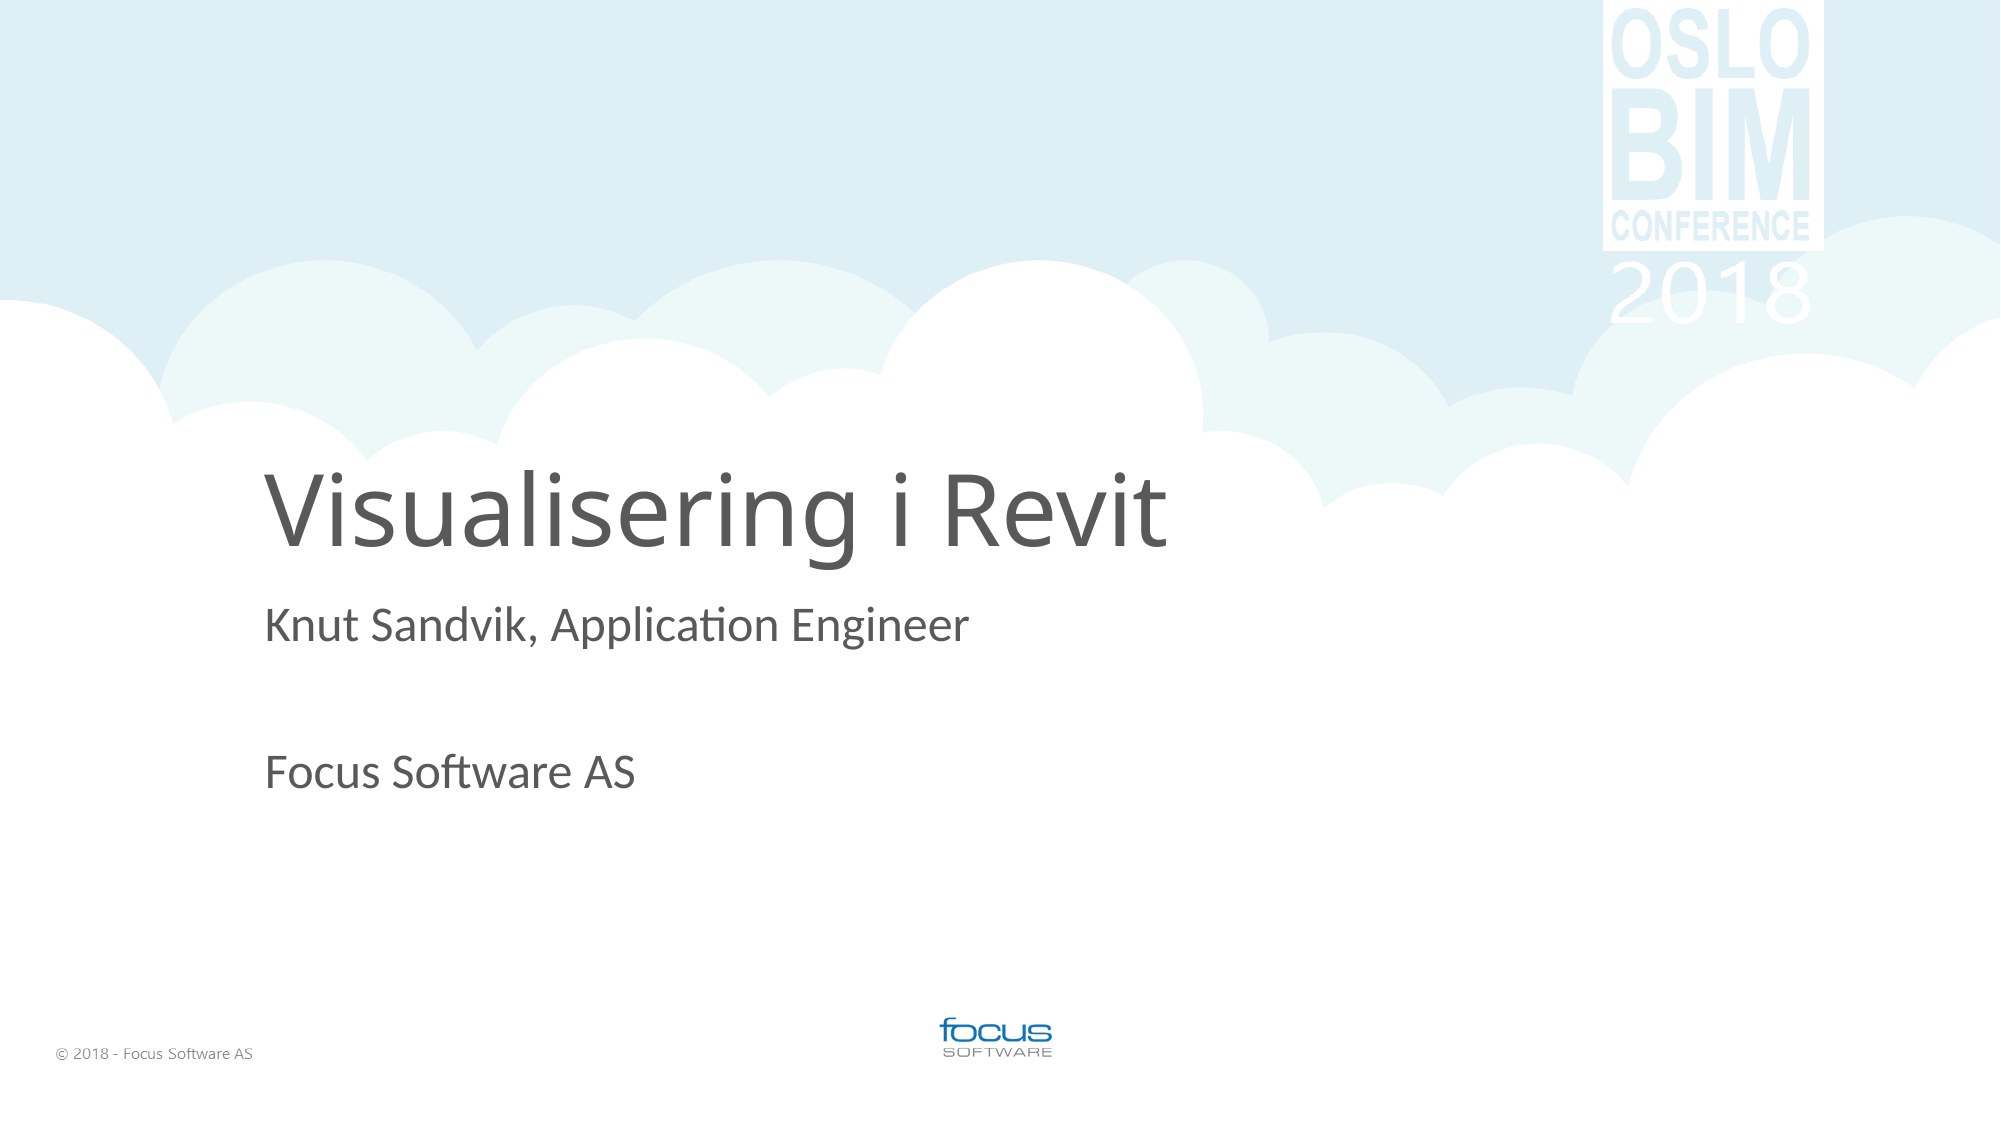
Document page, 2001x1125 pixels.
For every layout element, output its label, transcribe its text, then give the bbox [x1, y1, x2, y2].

subtitle Knut Sandvik, Application Engineer [249, 590, 1750, 662]
picture [0, 0, 2001, 1125]
title Visualisering i Revit [249, 184, 1750, 576]
